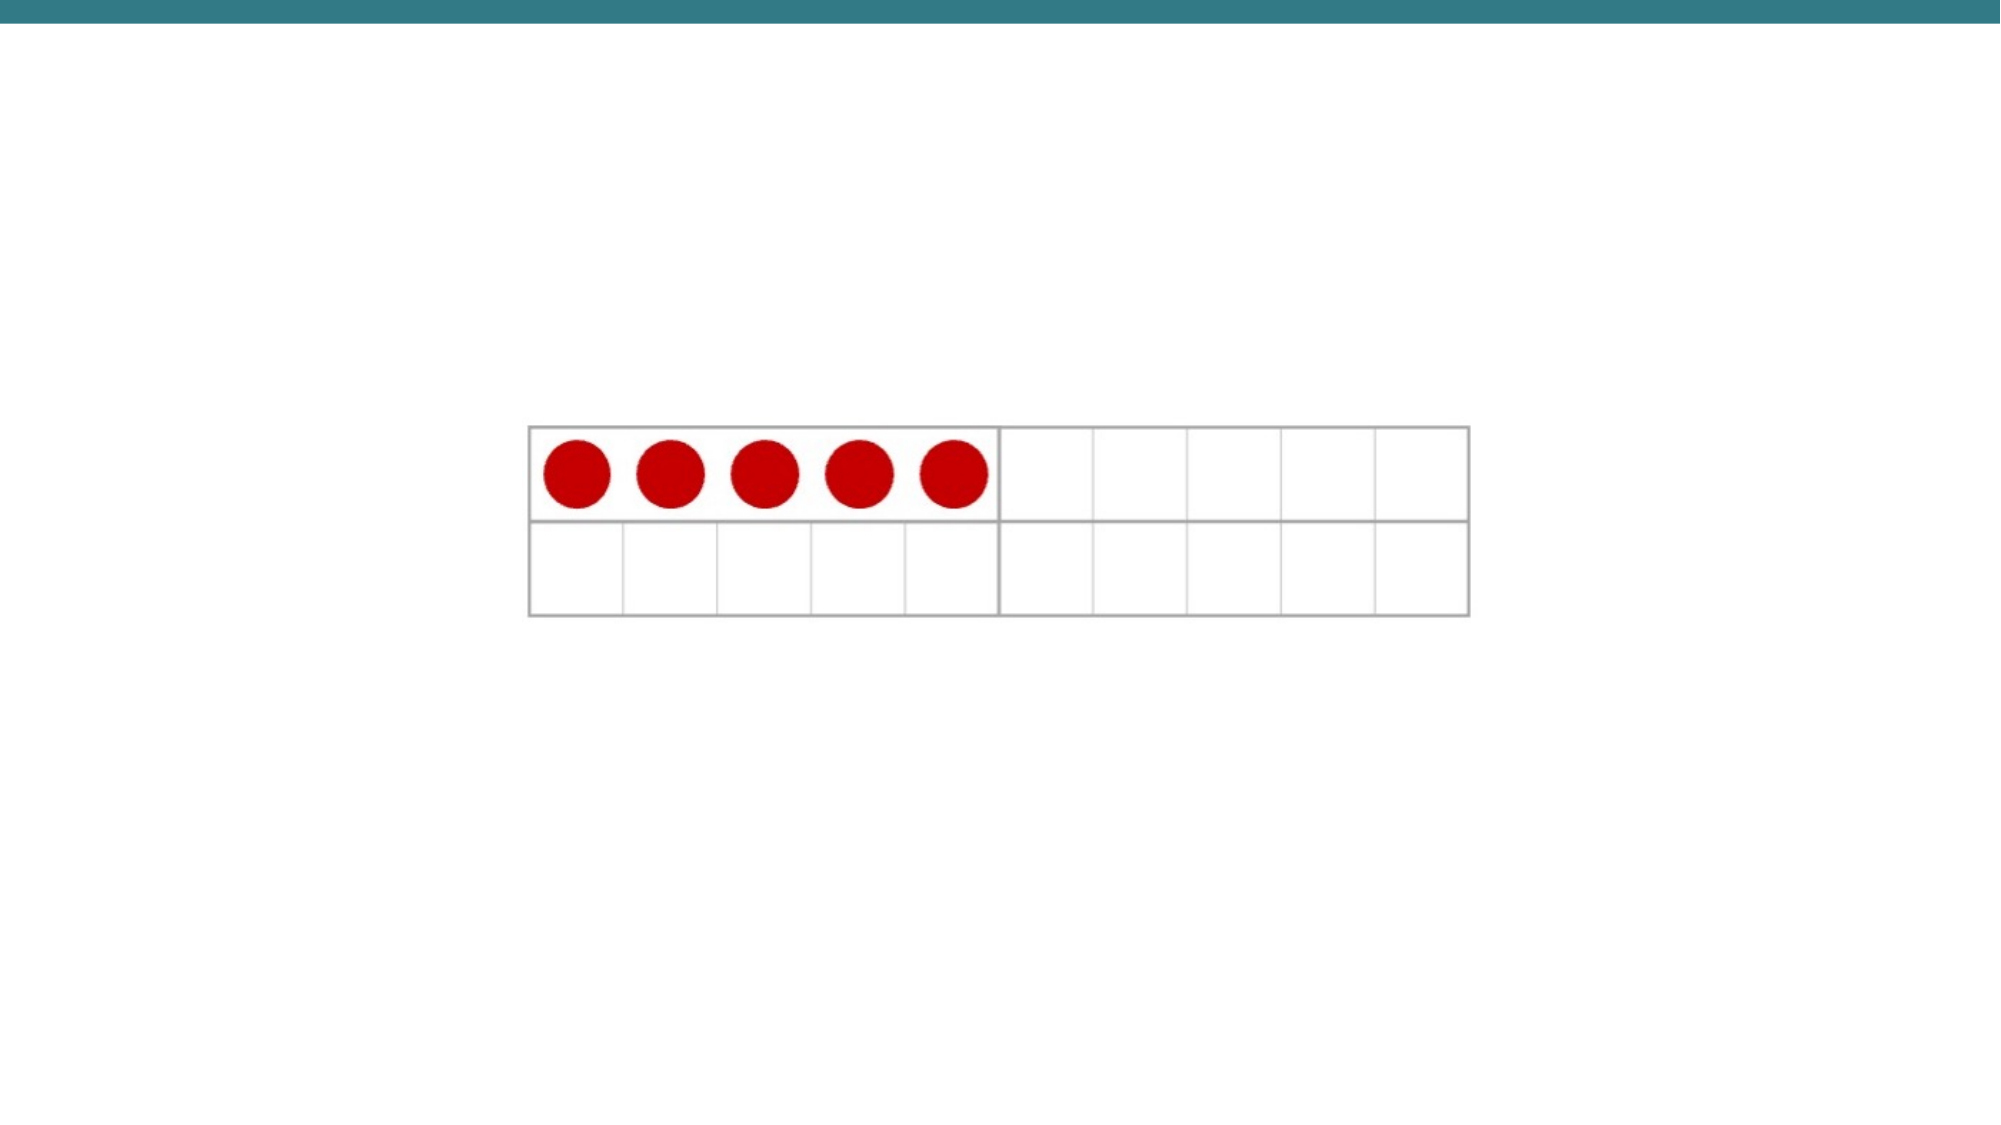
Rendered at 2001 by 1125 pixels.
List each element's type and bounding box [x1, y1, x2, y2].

picture [522, 417, 1478, 625]
